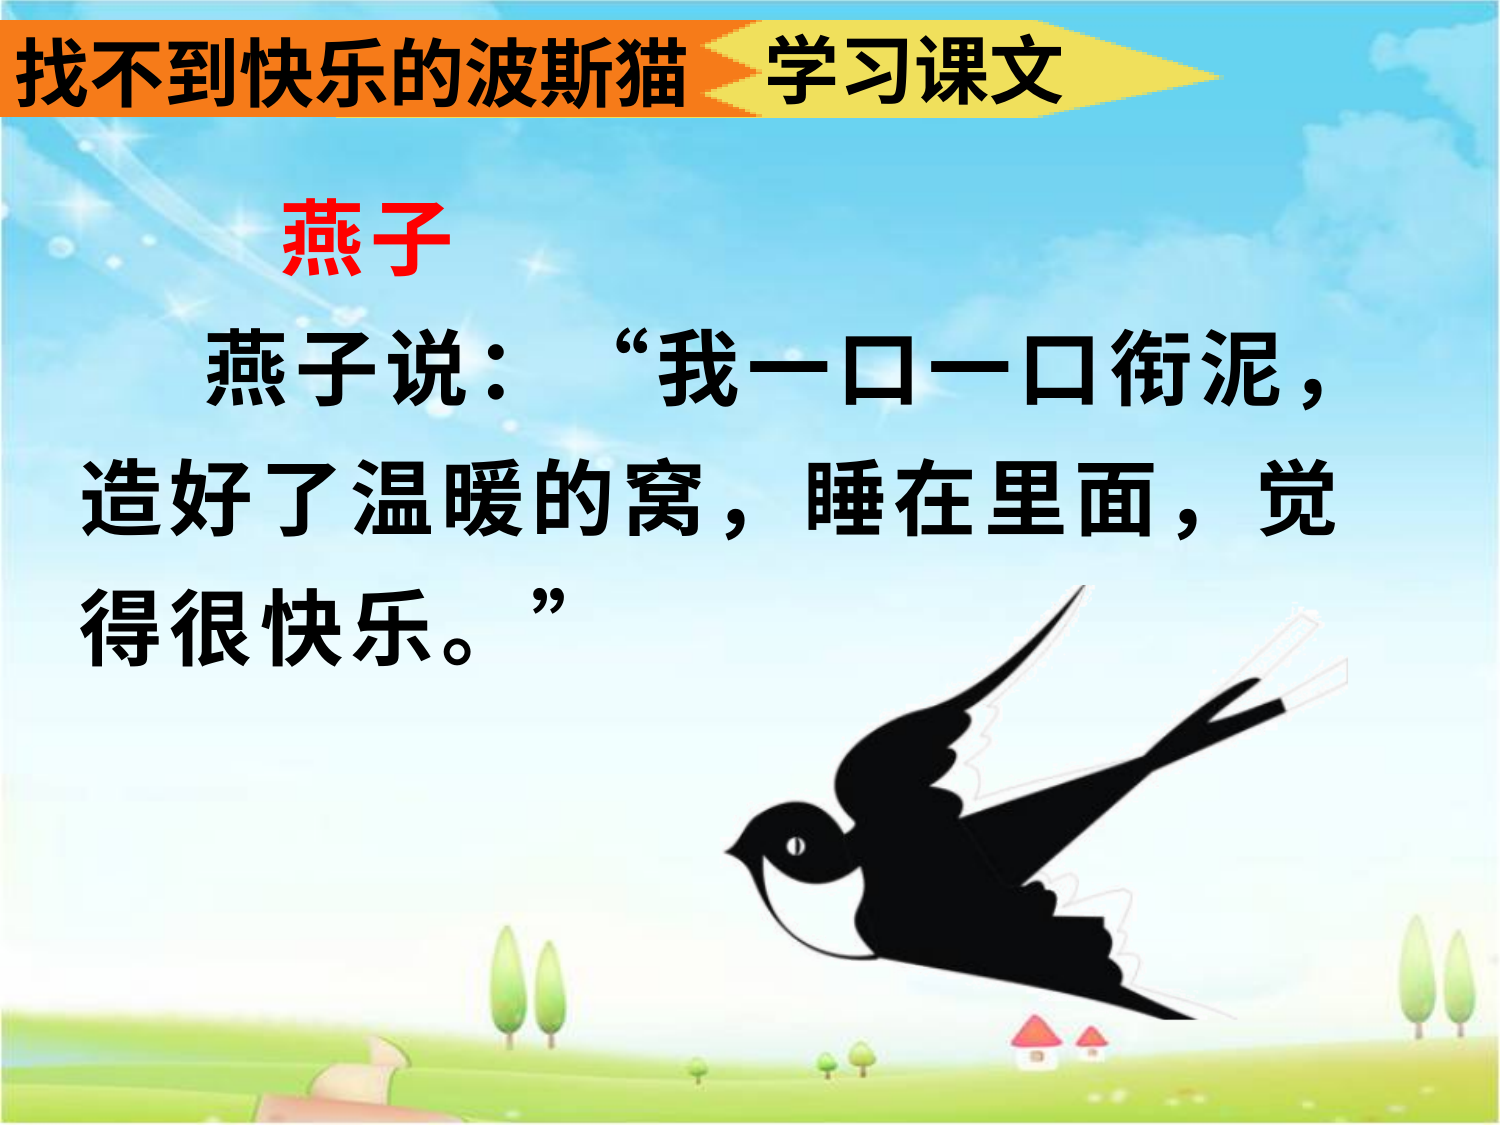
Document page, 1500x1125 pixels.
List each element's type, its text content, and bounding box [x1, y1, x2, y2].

text_box 燕子说：“我一口一口衔泥，造好了温暖的窝，睡在里面，觉得很快乐。” [64, 278, 1412, 684]
text_box 燕子 [265, 148, 502, 294]
picture [0, 0, 1500, 1125]
